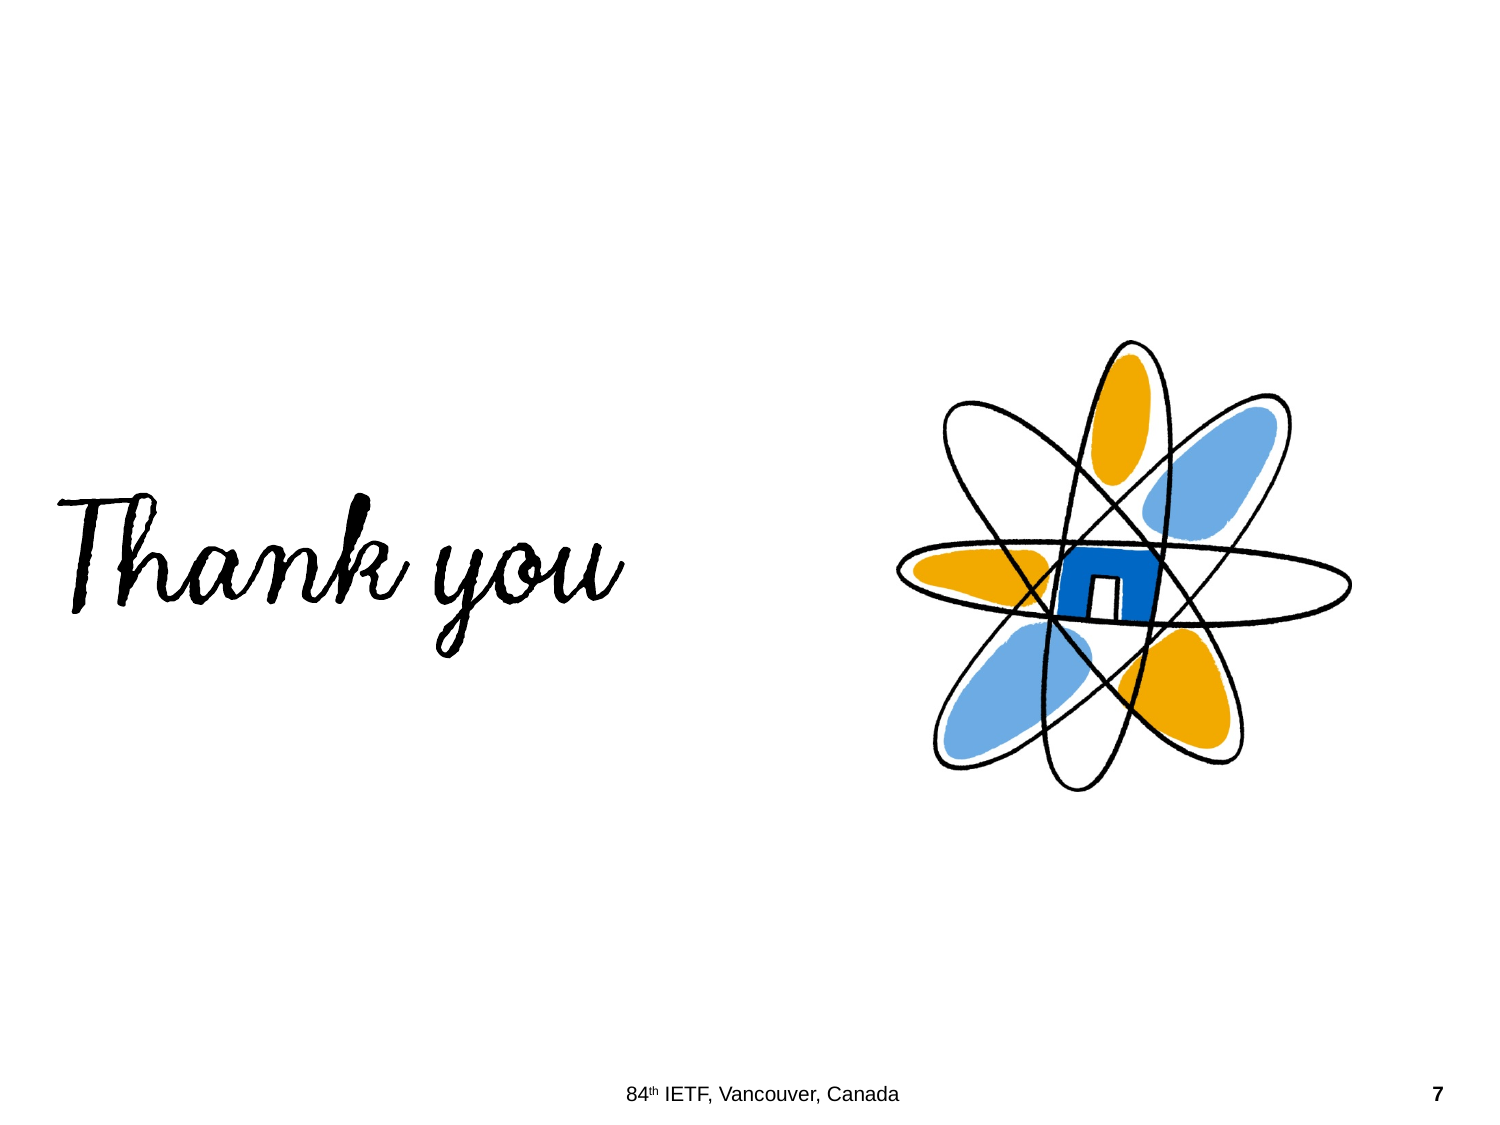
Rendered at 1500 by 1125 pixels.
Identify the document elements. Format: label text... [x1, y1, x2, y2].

picture [896, 340, 1352, 792]
slide_number 7 [1346, 1072, 1460, 1111]
footer 84th IETF, Vancouver, Canada [463, 1073, 1063, 1112]
